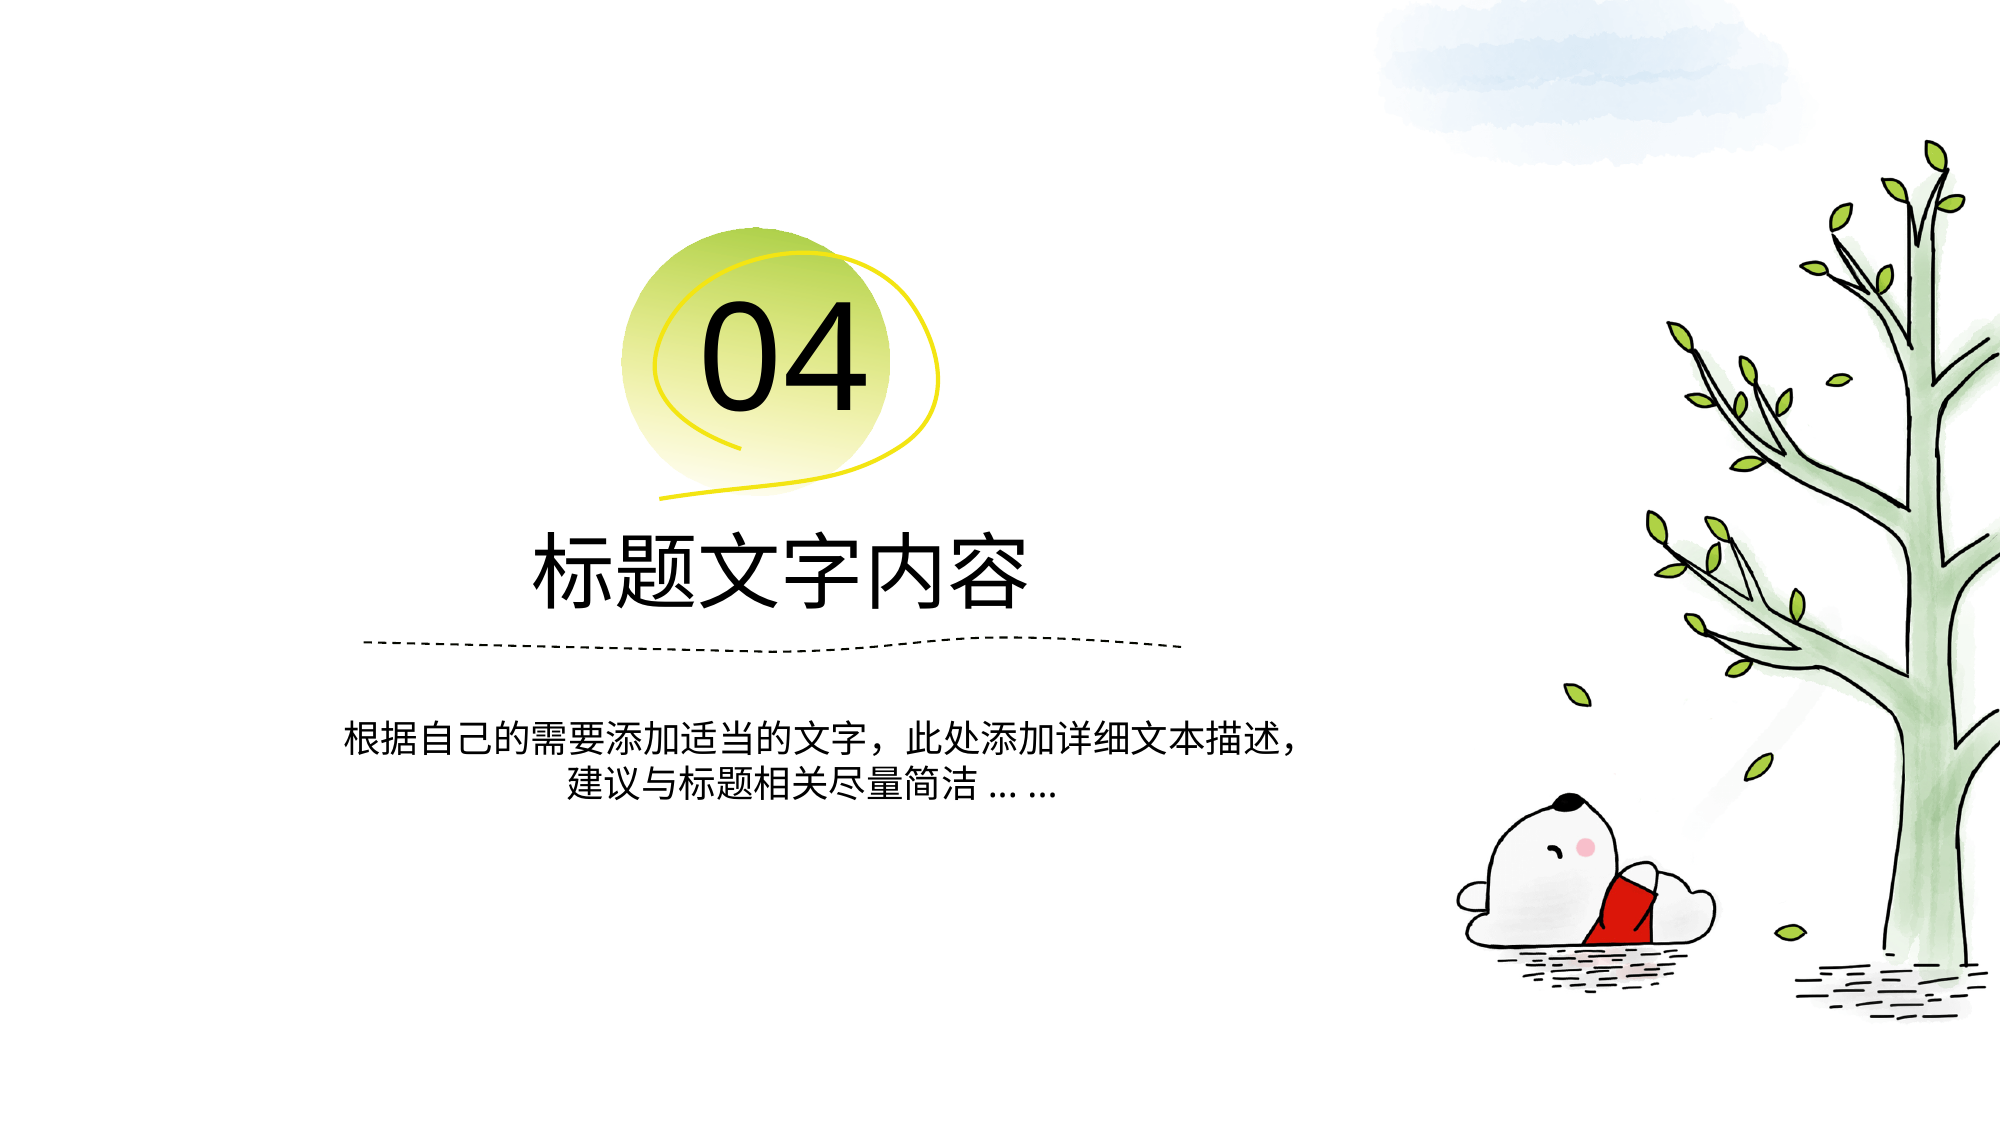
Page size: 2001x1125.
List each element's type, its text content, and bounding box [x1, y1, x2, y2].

picture [1367, 0, 2000, 1125]
text_box [363, 636, 1183, 653]
text_box 根据自己的需要添加适当的文字，此处添加详细文本描述，建议与标题相关尽量简洁... ... [311, 707, 1312, 812]
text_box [621, 227, 939, 499]
text_box 标题文字内容 [516, 512, 1099, 627]
